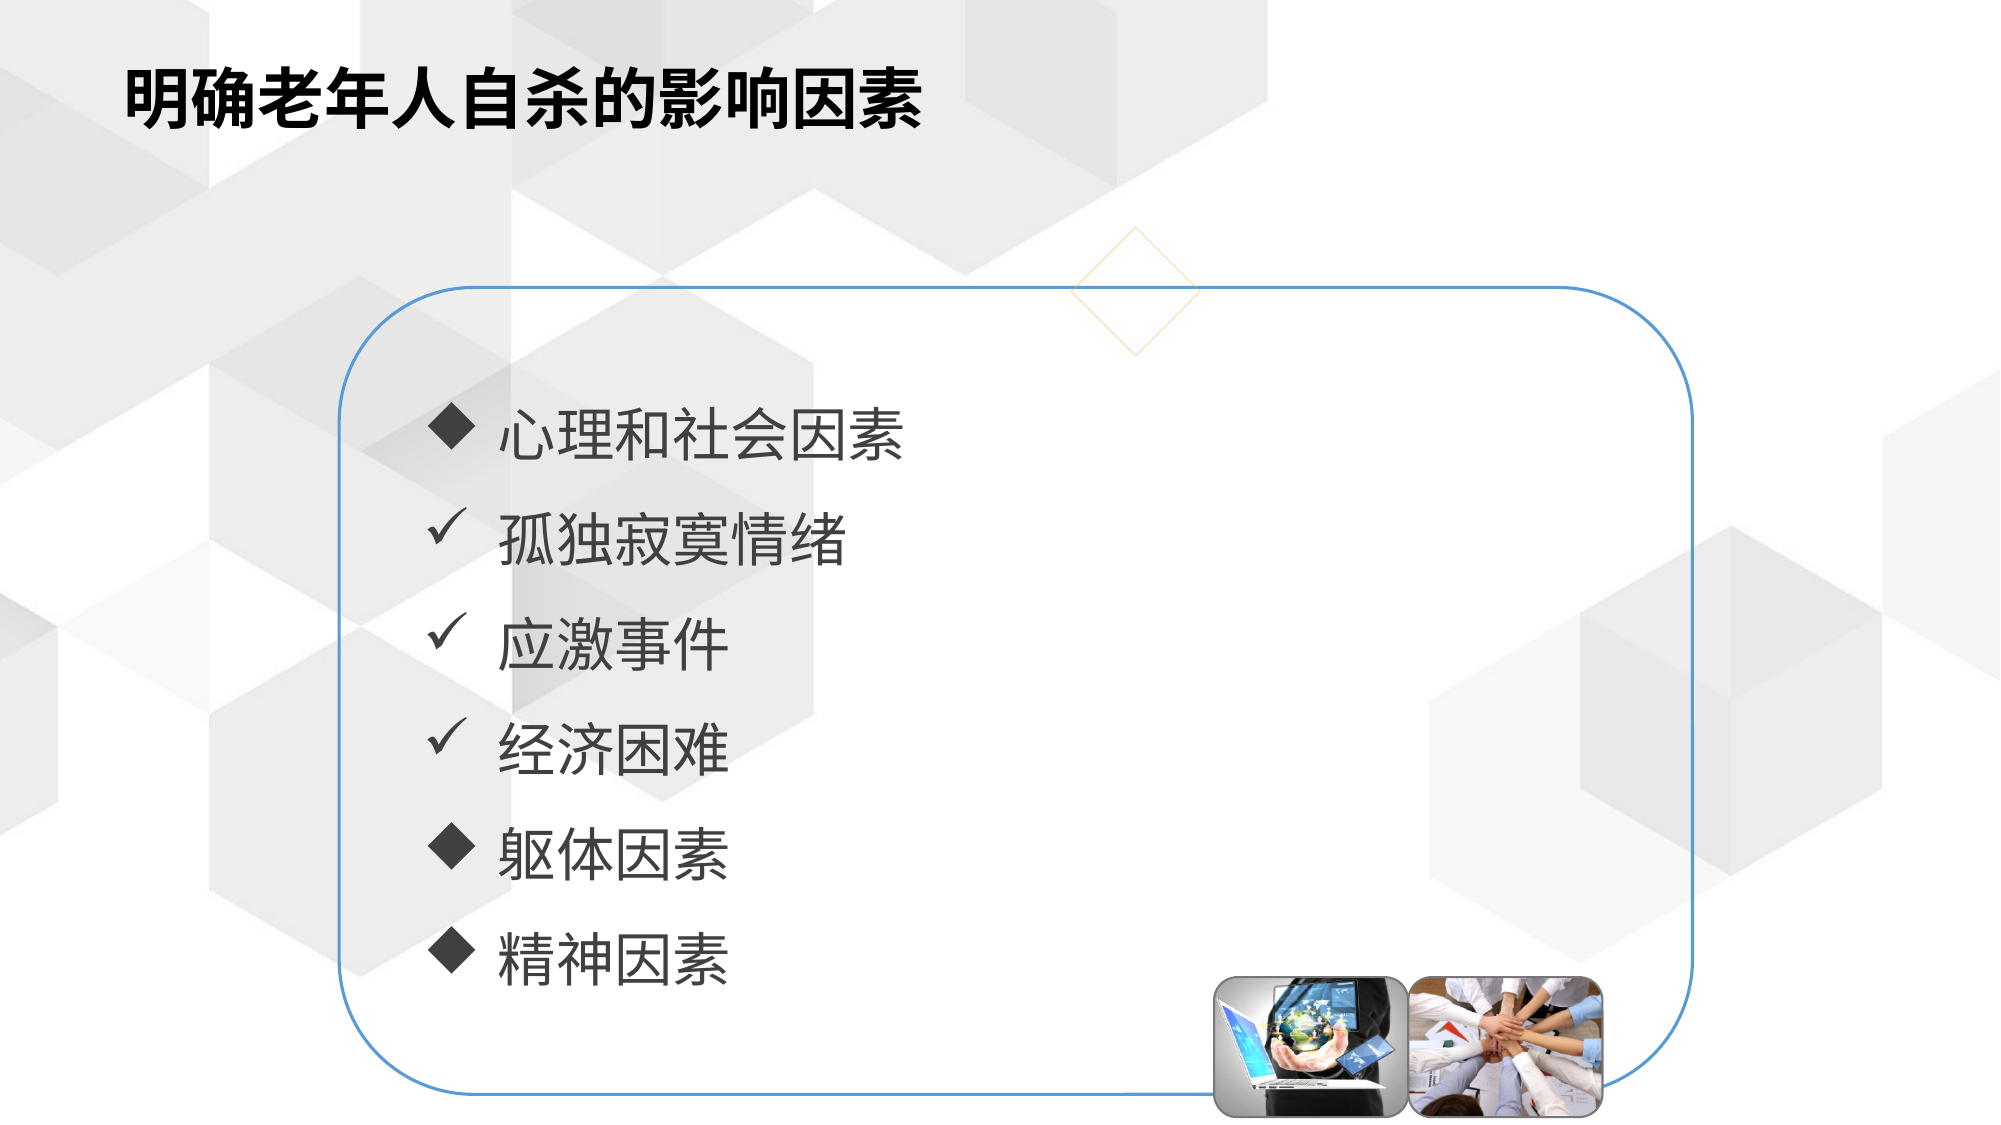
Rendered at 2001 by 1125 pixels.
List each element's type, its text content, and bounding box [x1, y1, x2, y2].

text_box 心理和社会因素 孤独寂寞情绪 应激事件 经济困难 躯体因素 精神因素 [408, 356, 1603, 1001]
text_box [1071, 227, 1201, 356]
text_box 明确老年人自杀的影响因素 [85, 58, 964, 136]
text_box [1214, 1001, 1408, 1118]
picture [0, 0, 2000, 1125]
text_box [1408, 1001, 1603, 1118]
text_box [339, 287, 1214, 1095]
text_box [1137, 287, 1693, 1087]
